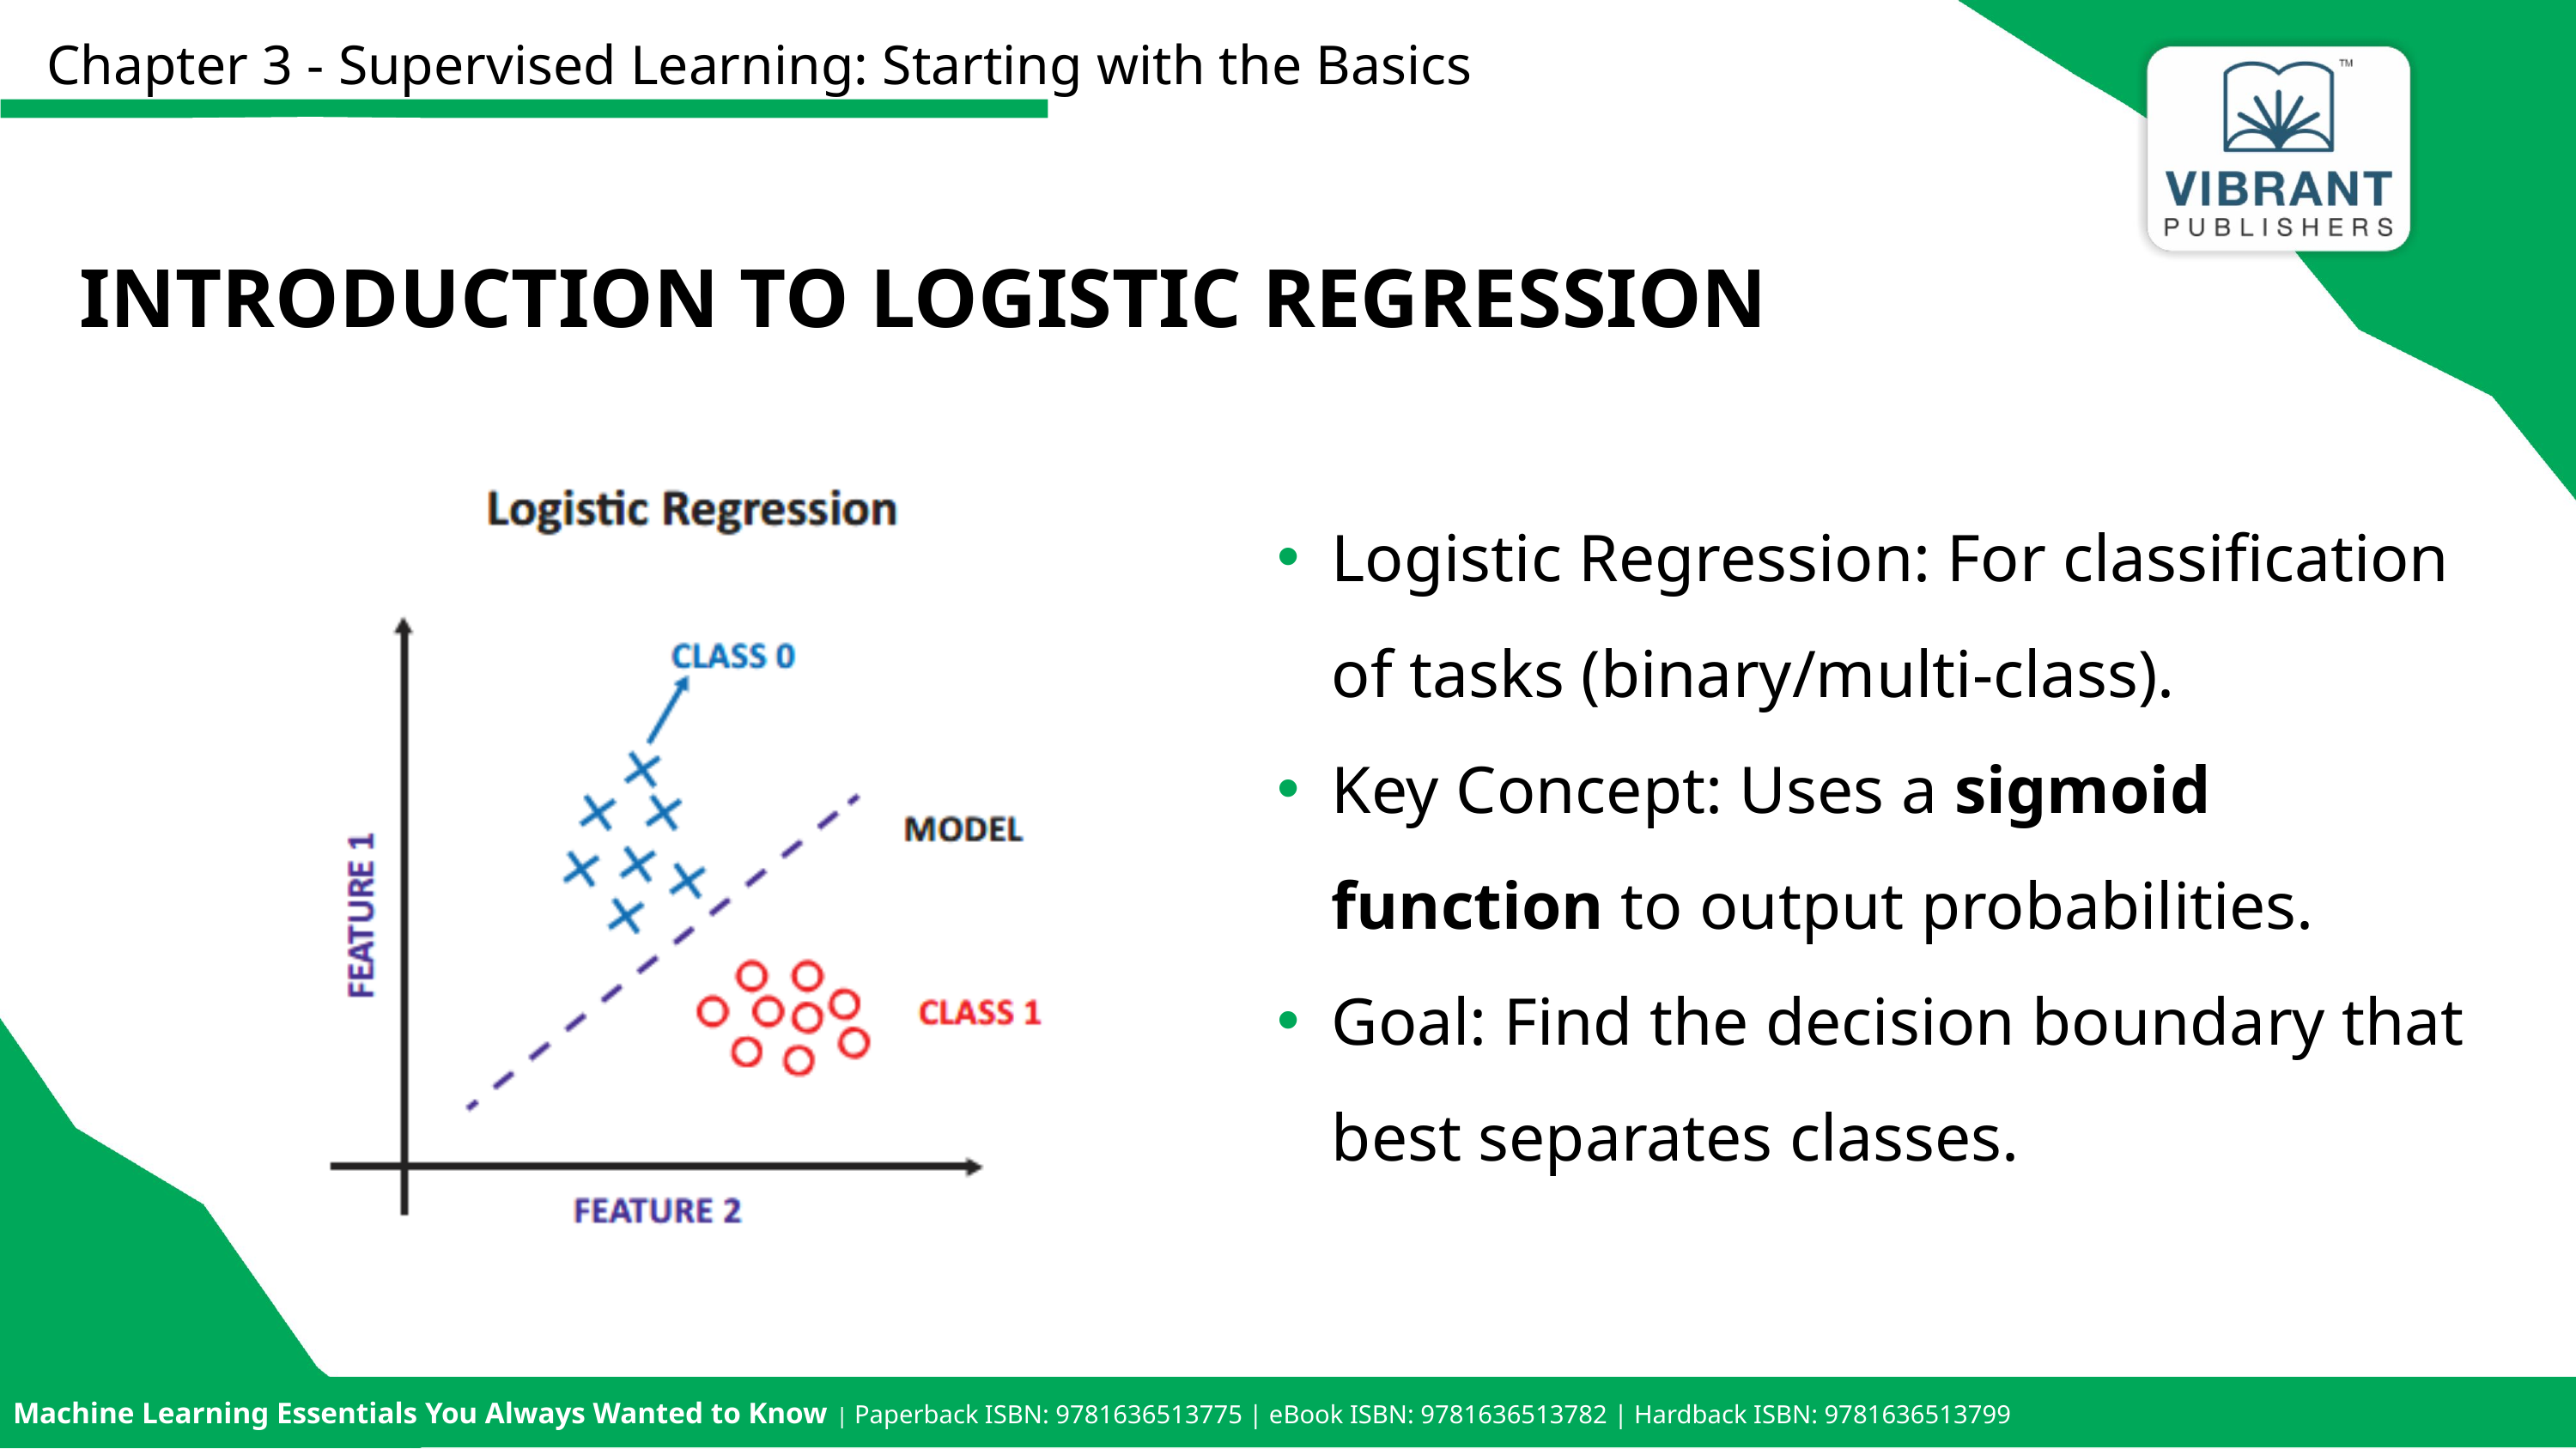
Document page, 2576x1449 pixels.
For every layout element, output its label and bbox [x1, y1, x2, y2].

picture [290, 470, 1079, 1266]
text_box [0, 0, 2576, 1448]
